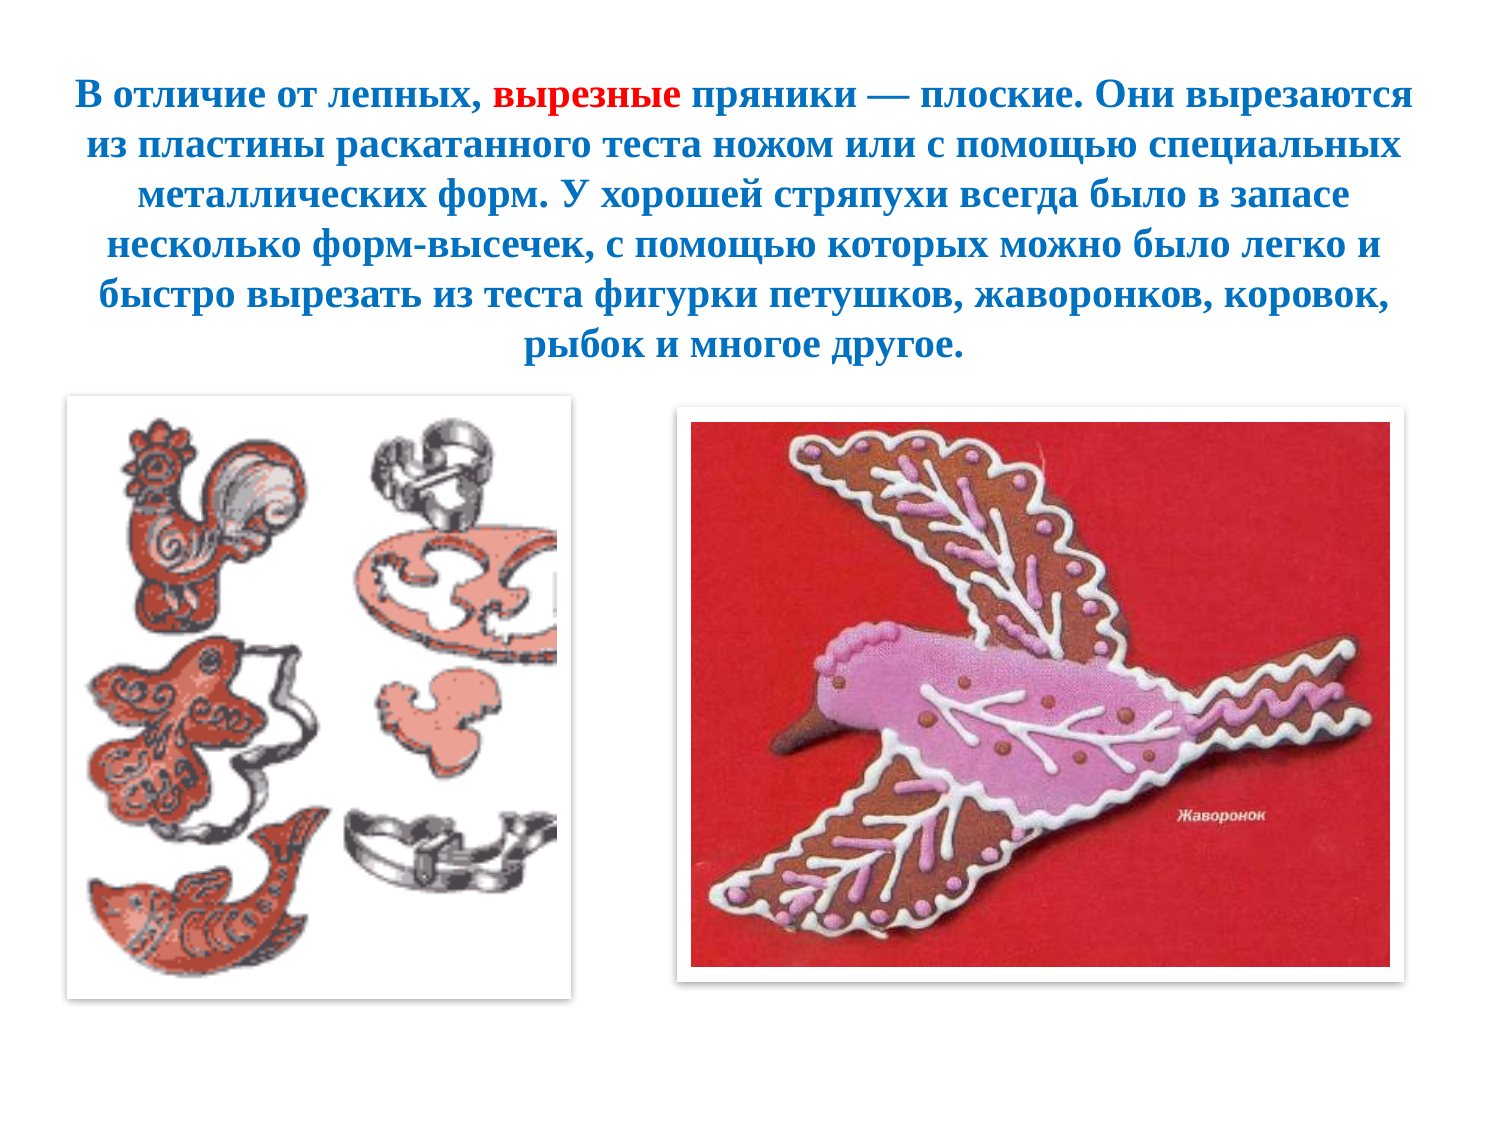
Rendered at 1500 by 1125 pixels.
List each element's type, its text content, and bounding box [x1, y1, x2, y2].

picture [81, 409, 557, 985]
text_box В отличие от лепных, вырезные пряники — плоские. Они вырезаются из пластины раскатанного теста ножом или с помощью специальных металлических форм. У хорошей стряпухи всегда было в запасе несколько форм-высечек, с помощью которых можно было легко и быстро вырезать из теста фигурки петушков, жаворонков, коровок, рыбок и многое другое. [46, 58, 1442, 374]
picture [691, 421, 1391, 968]
